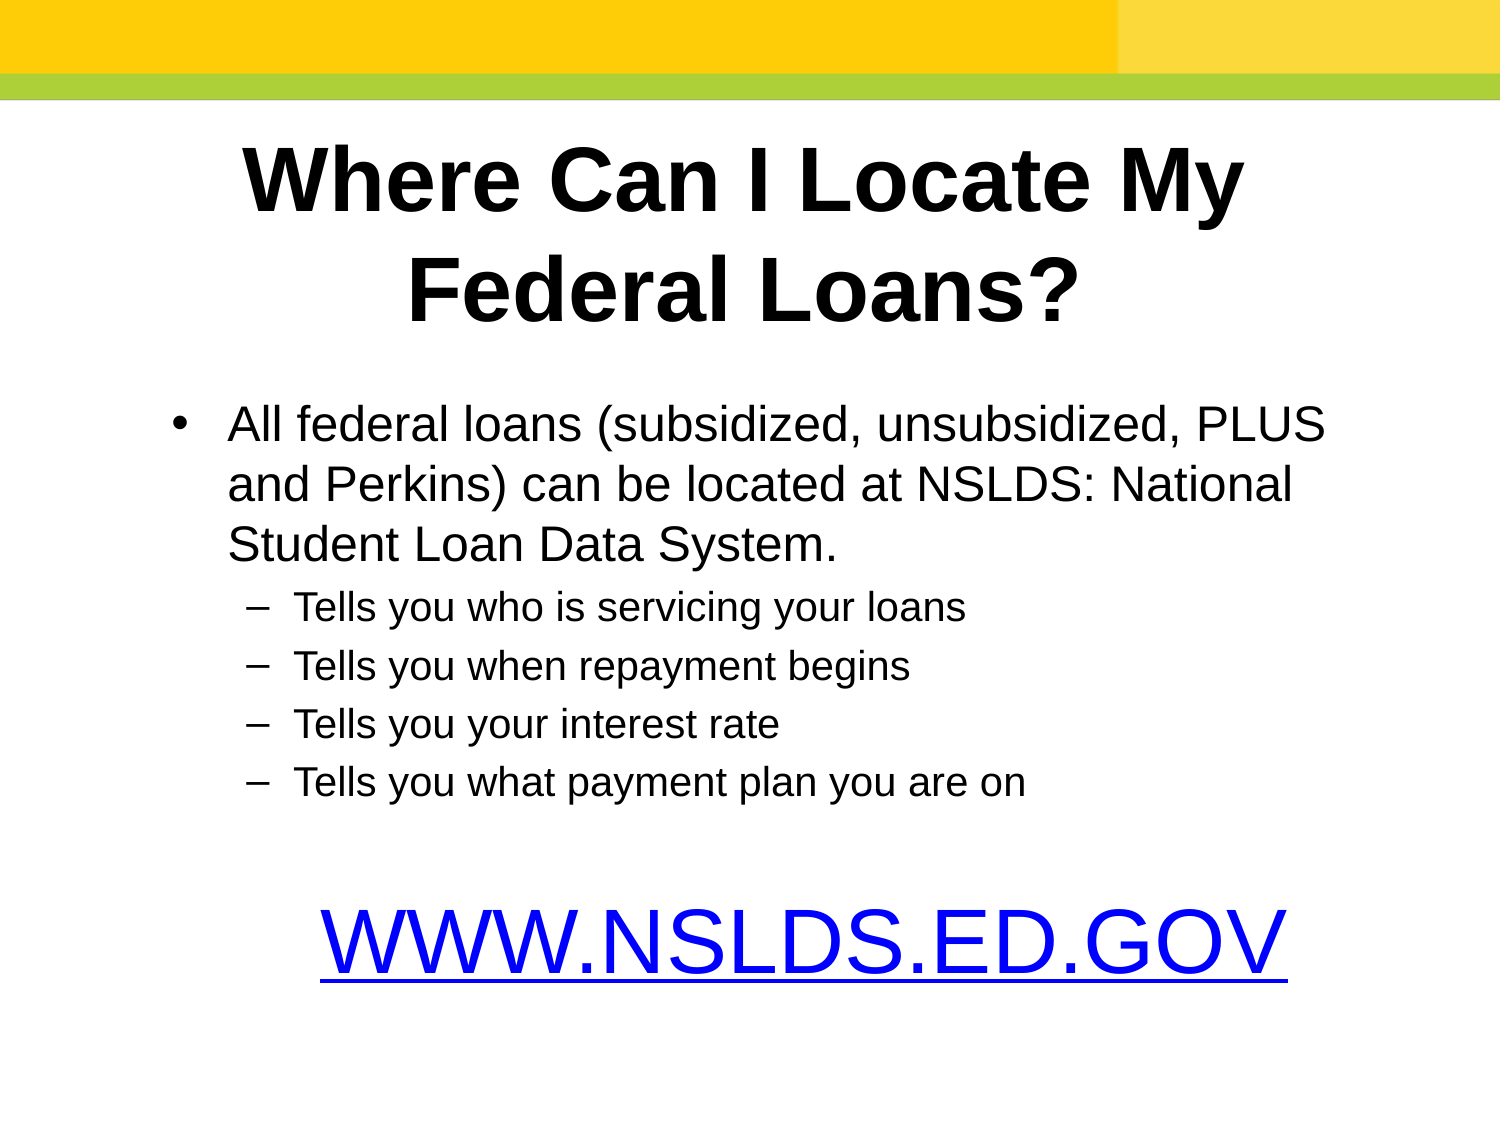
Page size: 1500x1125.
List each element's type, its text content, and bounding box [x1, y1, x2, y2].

picture [0, 0, 1500, 1125]
title Where Can I Locate My Federal Loans? [163, 109, 1327, 351]
subtitle All federal loans (subsidized, unsubsidized, PLUS and Perkins) can be located at NSLDS: National Student Loan Data System. Tells you who is servicing your loans Tells you when repayment begins Tells you your interest rate Tells you what payment plan you are on WWW.NSLDS.ED.GOV [156, 384, 1377, 1031]
